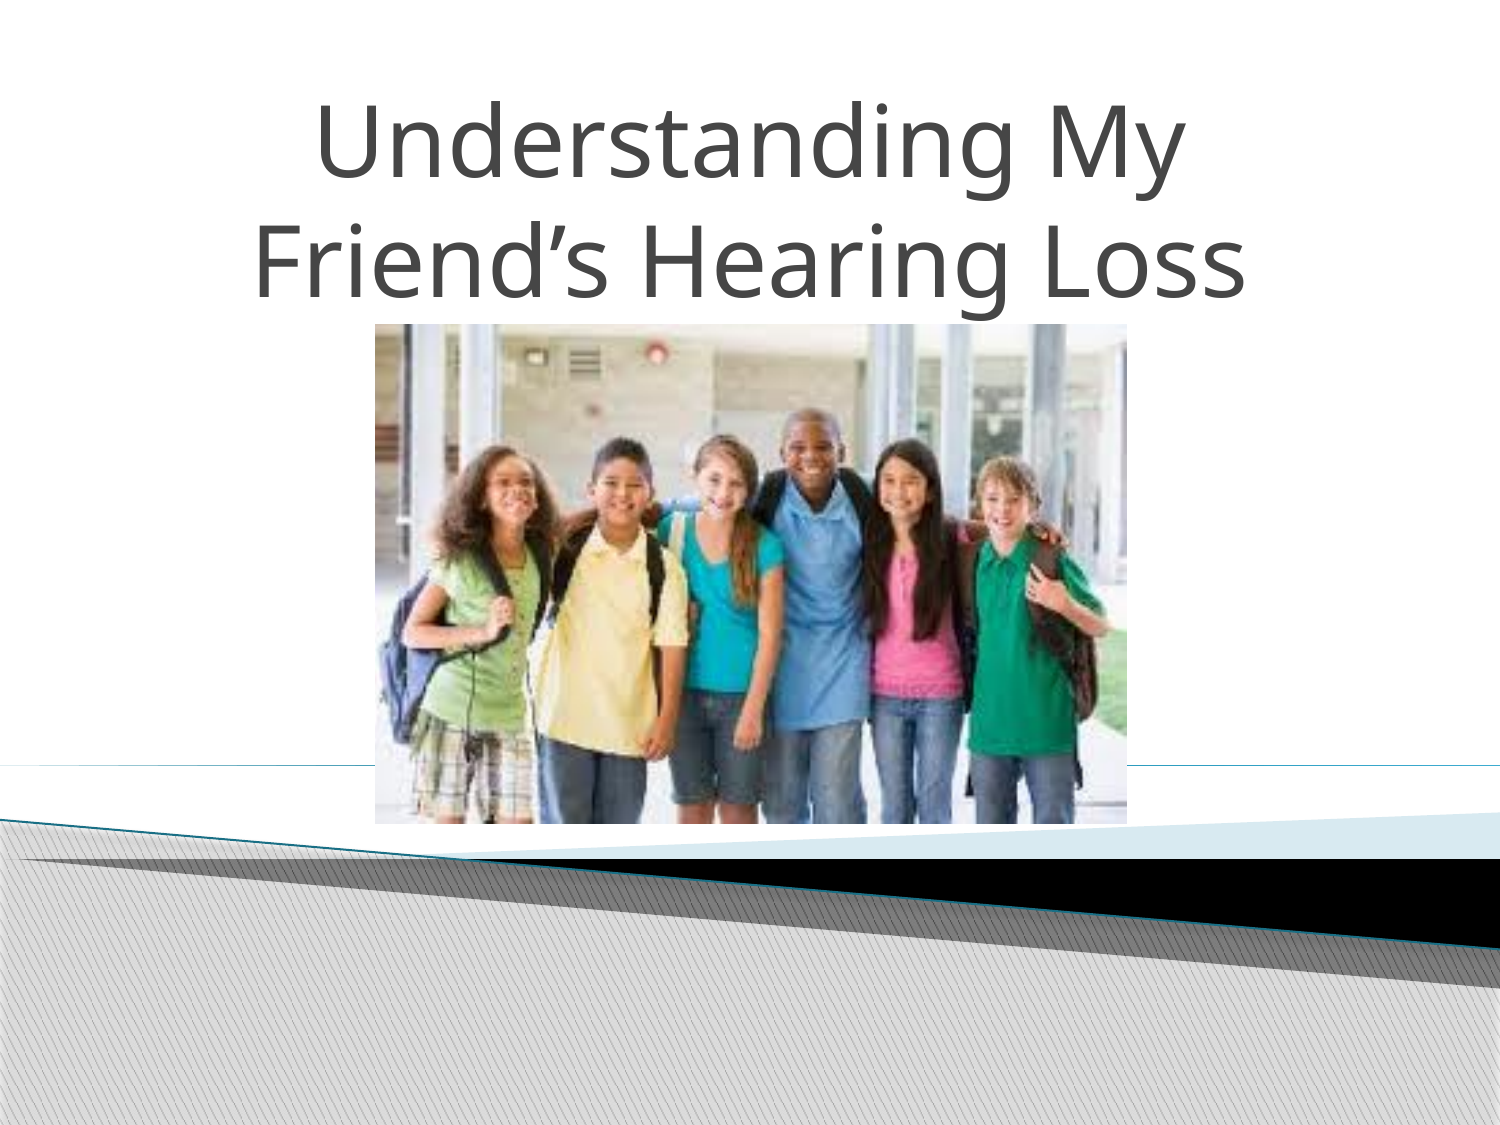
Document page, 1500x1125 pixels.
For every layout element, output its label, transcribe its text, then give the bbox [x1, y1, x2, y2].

picture [5, 859, 1500, 989]
title Understanding My Friend’s Hearing Loss [112, 24, 1388, 326]
picture [374, 324, 1127, 824]
